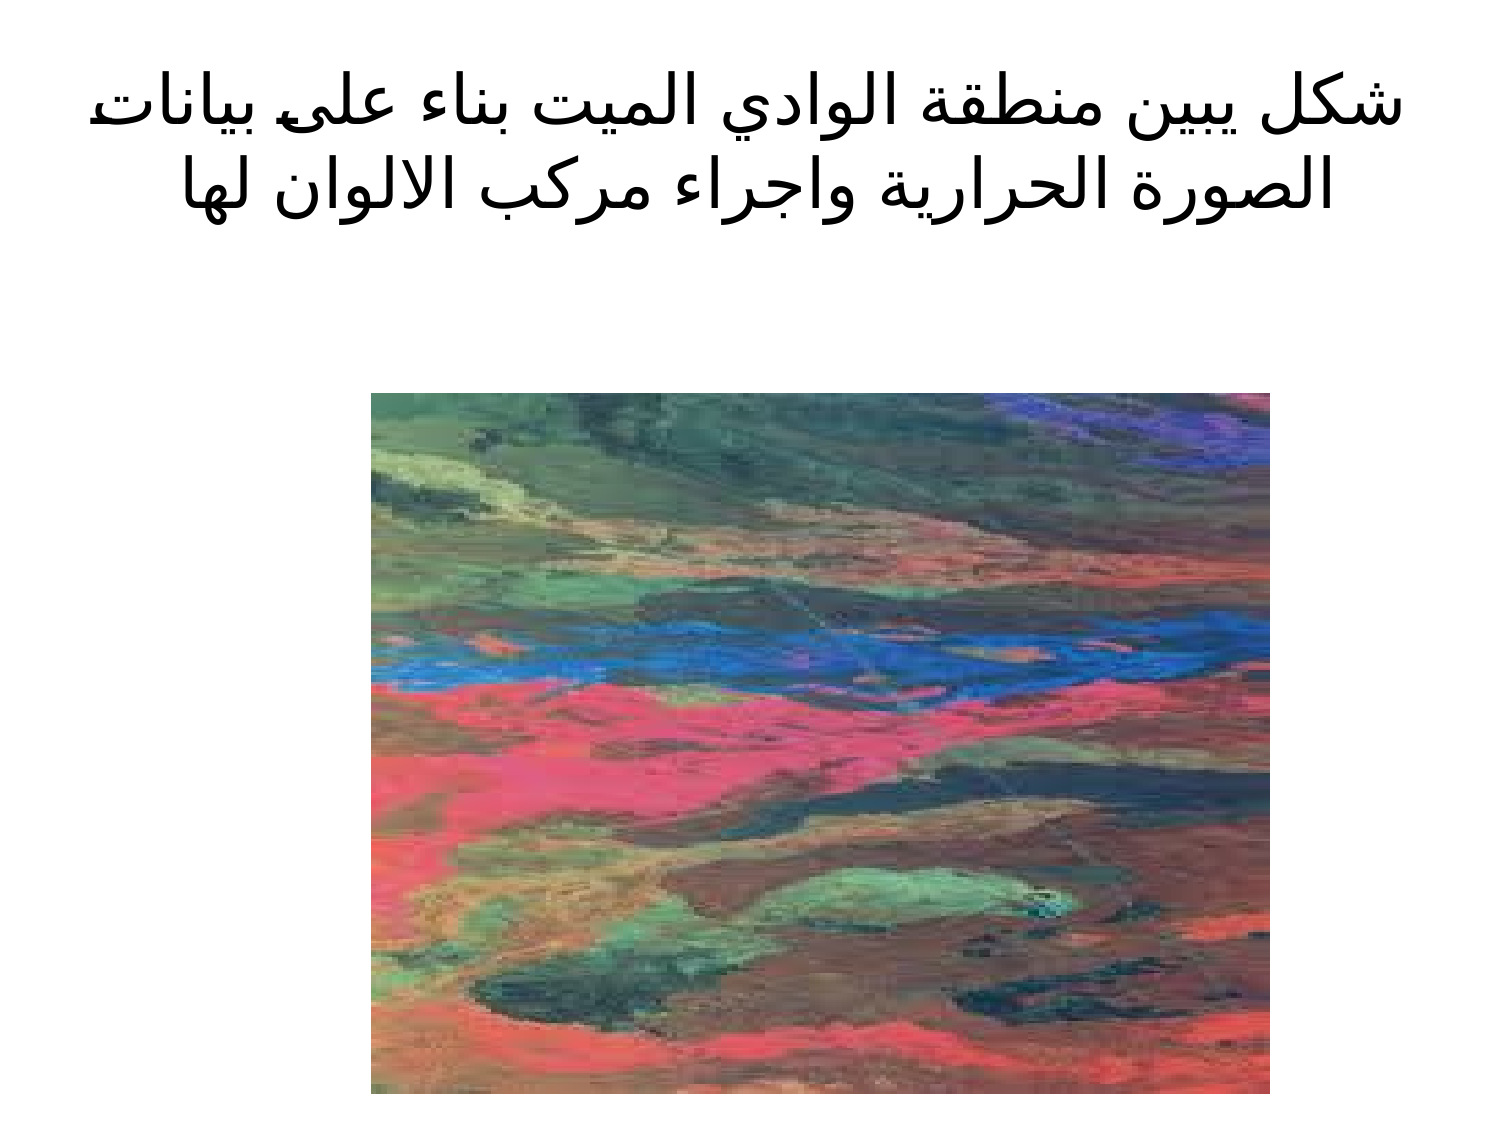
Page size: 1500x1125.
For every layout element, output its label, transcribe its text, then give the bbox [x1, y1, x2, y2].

title شكل يبين منطقة الوادي الميت بناء على بيانات الصورة الحرارية واجراء مركب الالوان لها [75, 45, 1425, 233]
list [371, 392, 1270, 1095]
